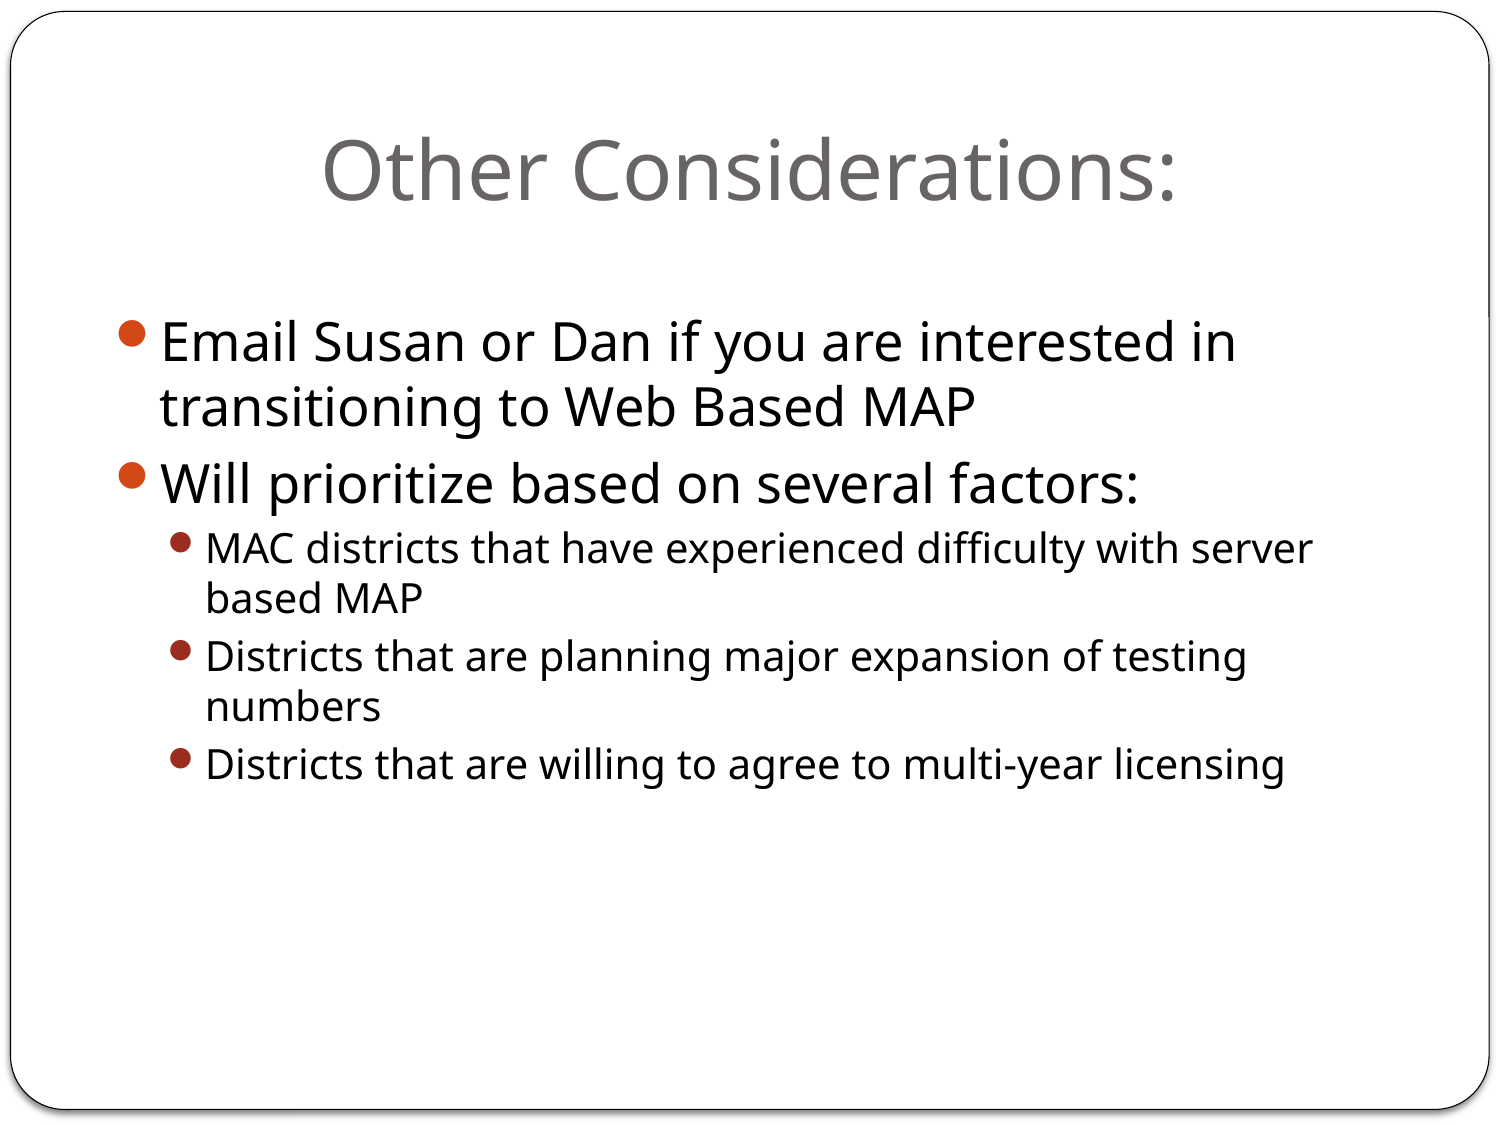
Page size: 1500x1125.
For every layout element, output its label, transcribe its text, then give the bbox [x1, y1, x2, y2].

list Email Susan or Dan if you are interested in transitioning to Web Based MAP Will prioritize based on several factors: MAC districts that have experienced difficulty with server based MAP Districts that are planning major expansion of testing numbers Districts that are willing to agree to multi-year licensing [99, 299, 1425, 988]
title Other Considerations: [75, 45, 1425, 233]
